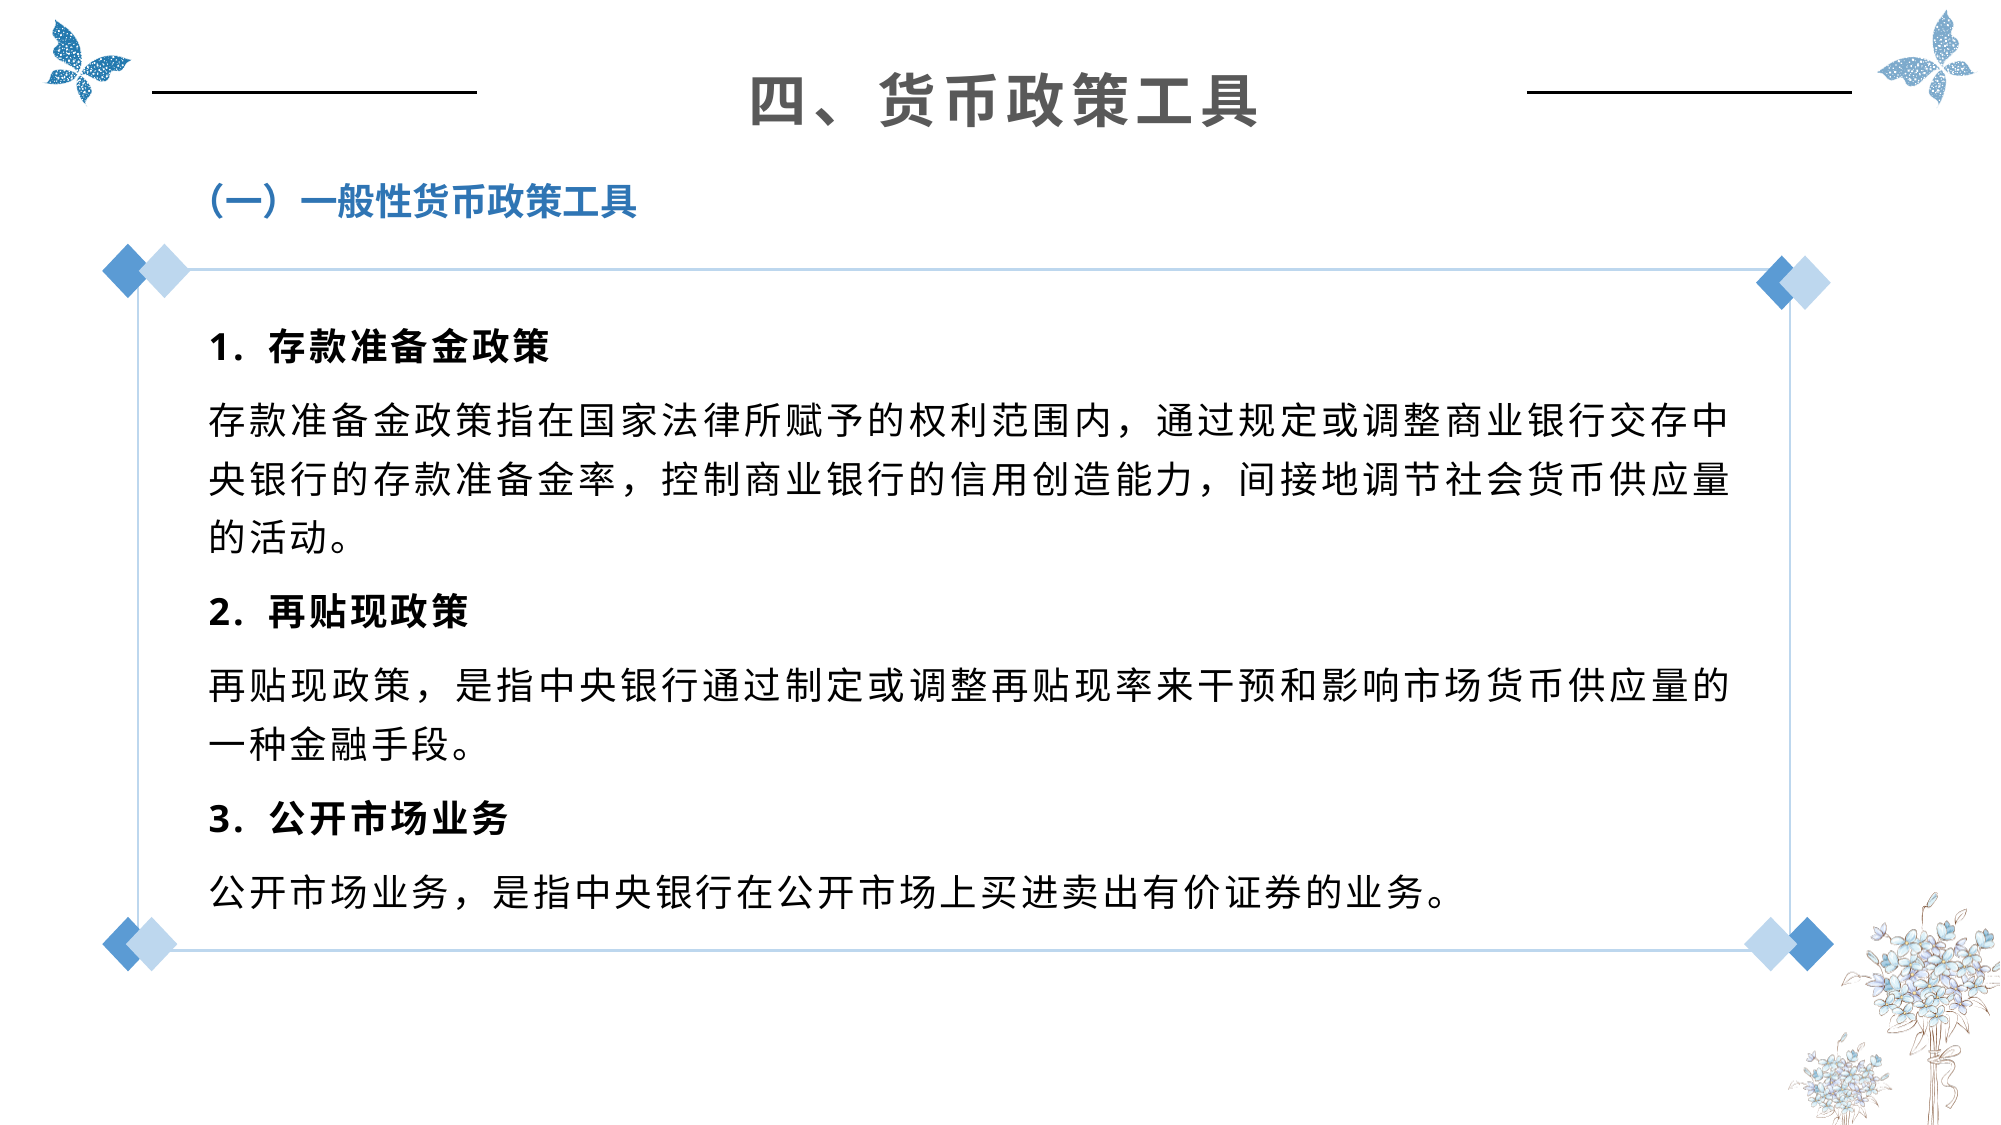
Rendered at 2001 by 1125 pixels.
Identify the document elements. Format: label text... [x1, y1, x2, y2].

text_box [151, 55, 1852, 142]
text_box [102, 243, 1834, 972]
picture [1788, 892, 2000, 1125]
text_box （一）一般性货币政策工具 [173, 170, 797, 231]
